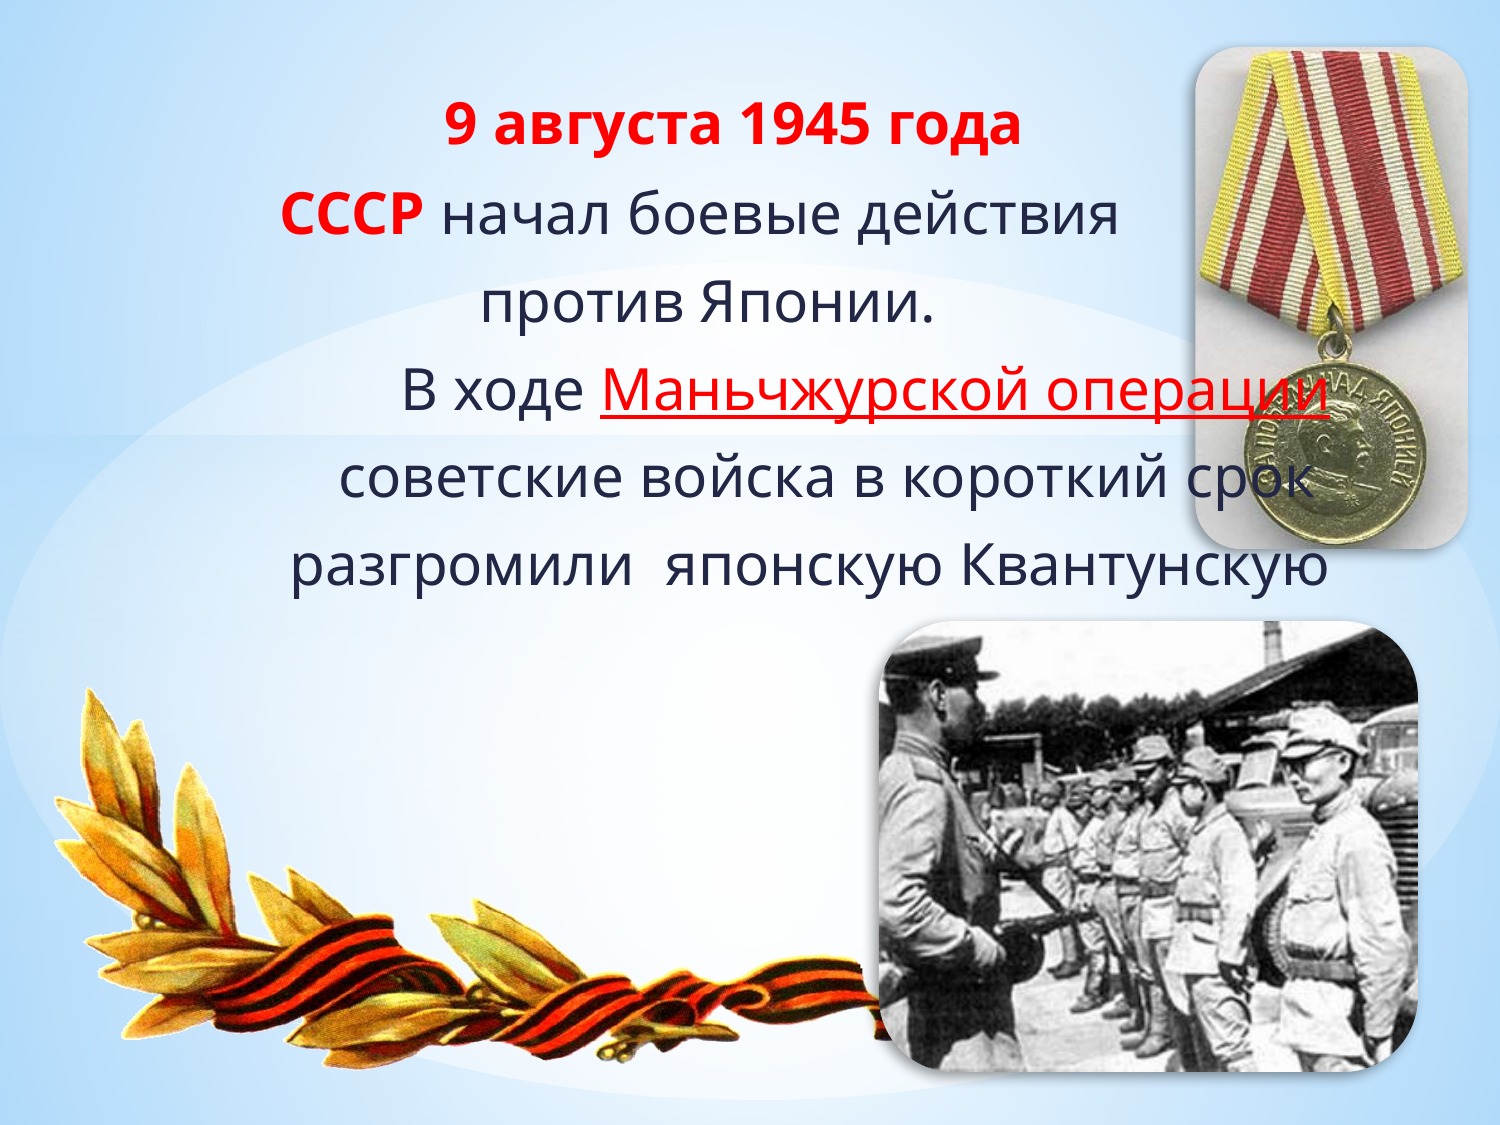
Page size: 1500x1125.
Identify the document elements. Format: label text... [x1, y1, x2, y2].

picture [1195, 46, 1469, 550]
list 9 августа 1945 года СССР начал боевые действия против Японии. В ходе Маньчжурской операции советские войска в короткий срок разгромили японскую Квантунскую армию. [70, 70, 1189, 318]
picture [34, 620, 1419, 1090]
